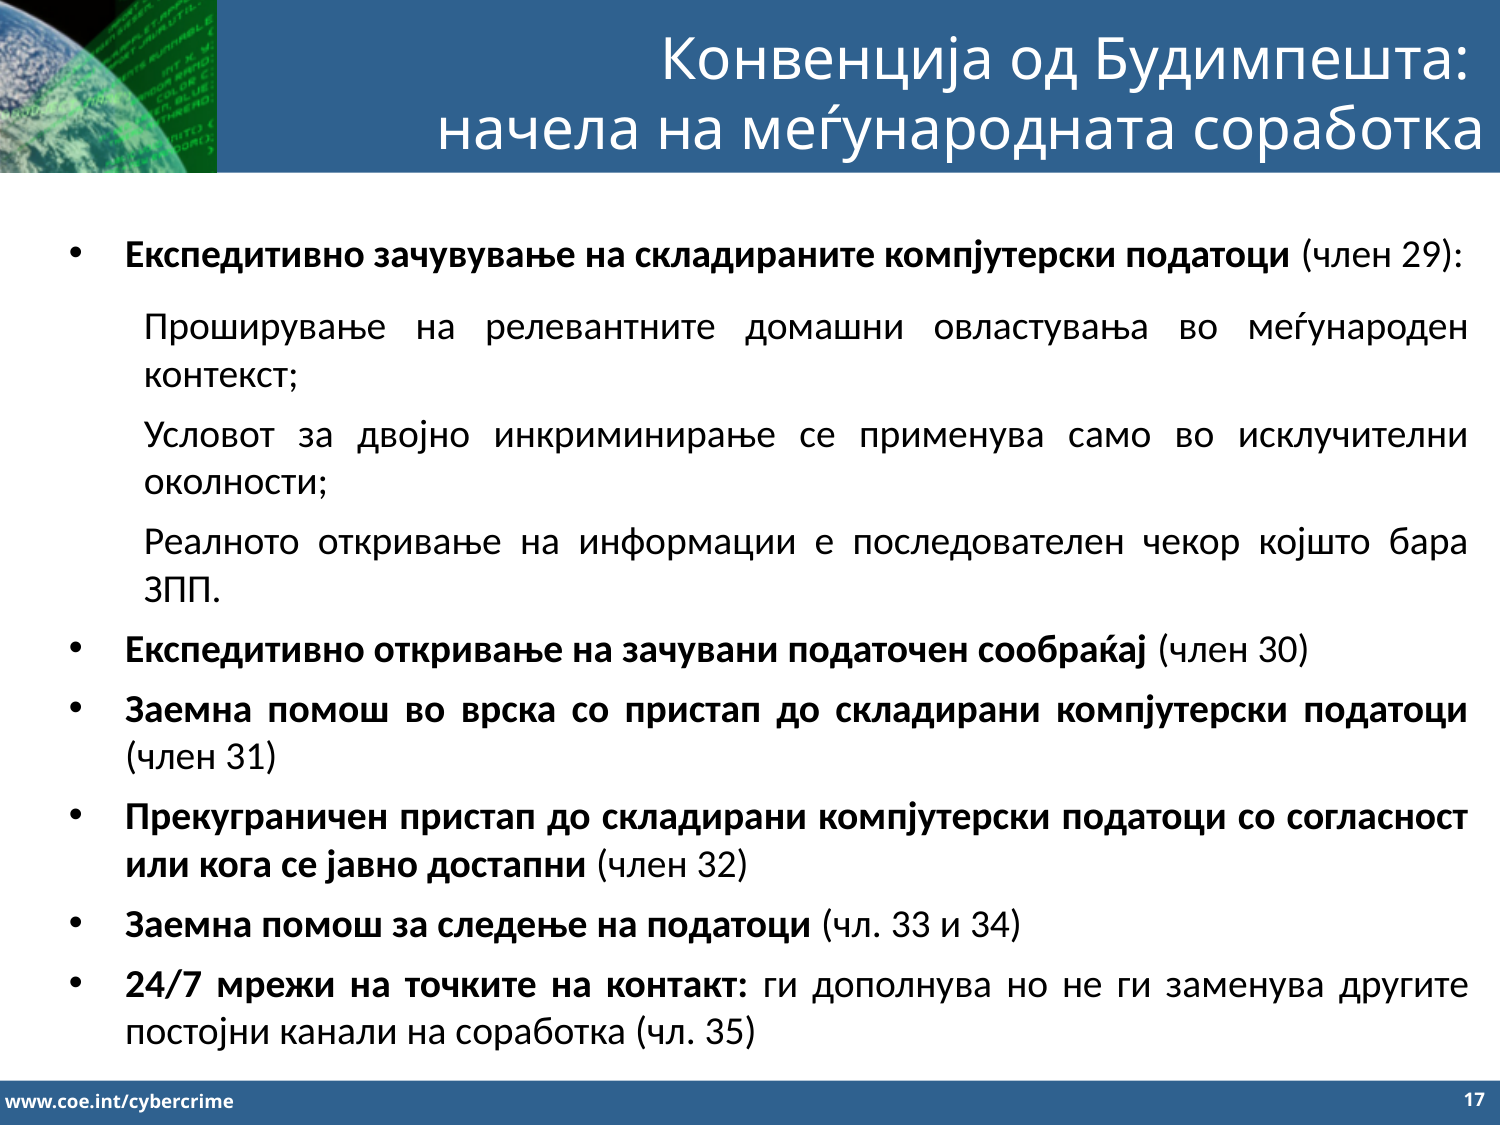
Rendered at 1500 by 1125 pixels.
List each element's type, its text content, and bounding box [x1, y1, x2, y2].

picture [0, 1, 217, 173]
slide_number 17 [1149, 1079, 1500, 1125]
text_box Конвенција од Будимпешта: начела на меѓународната соработка [200, 14, 1500, 169]
text_box Експедитивно зачувување на складираните компјутерски податоци (член 29): Проширување на релевантните домашни овластувања во меѓународен контекст; Условот за двојно инкриминирање се применува само во исклучителни околности; Реалното откривање на информации е последователен чекор којшто бара ЗПП. Експедитивно откривање на зачувани податочен сообраќај (член 30) Заемна помош во врска со пристап до складирани компјутерски податоци (член 31) Прекуграничен пристап до складирани компјутерски податоци со согласност или кога се јавно достапни (член 32) Заемна помош за следење на податоци (чл. 33 и 34) 24/7 мрежи на точките на контакт: ги дополнува но не ги заменува другите постојни канали на соработка (чл. 35) [54, 220, 1485, 1060]
